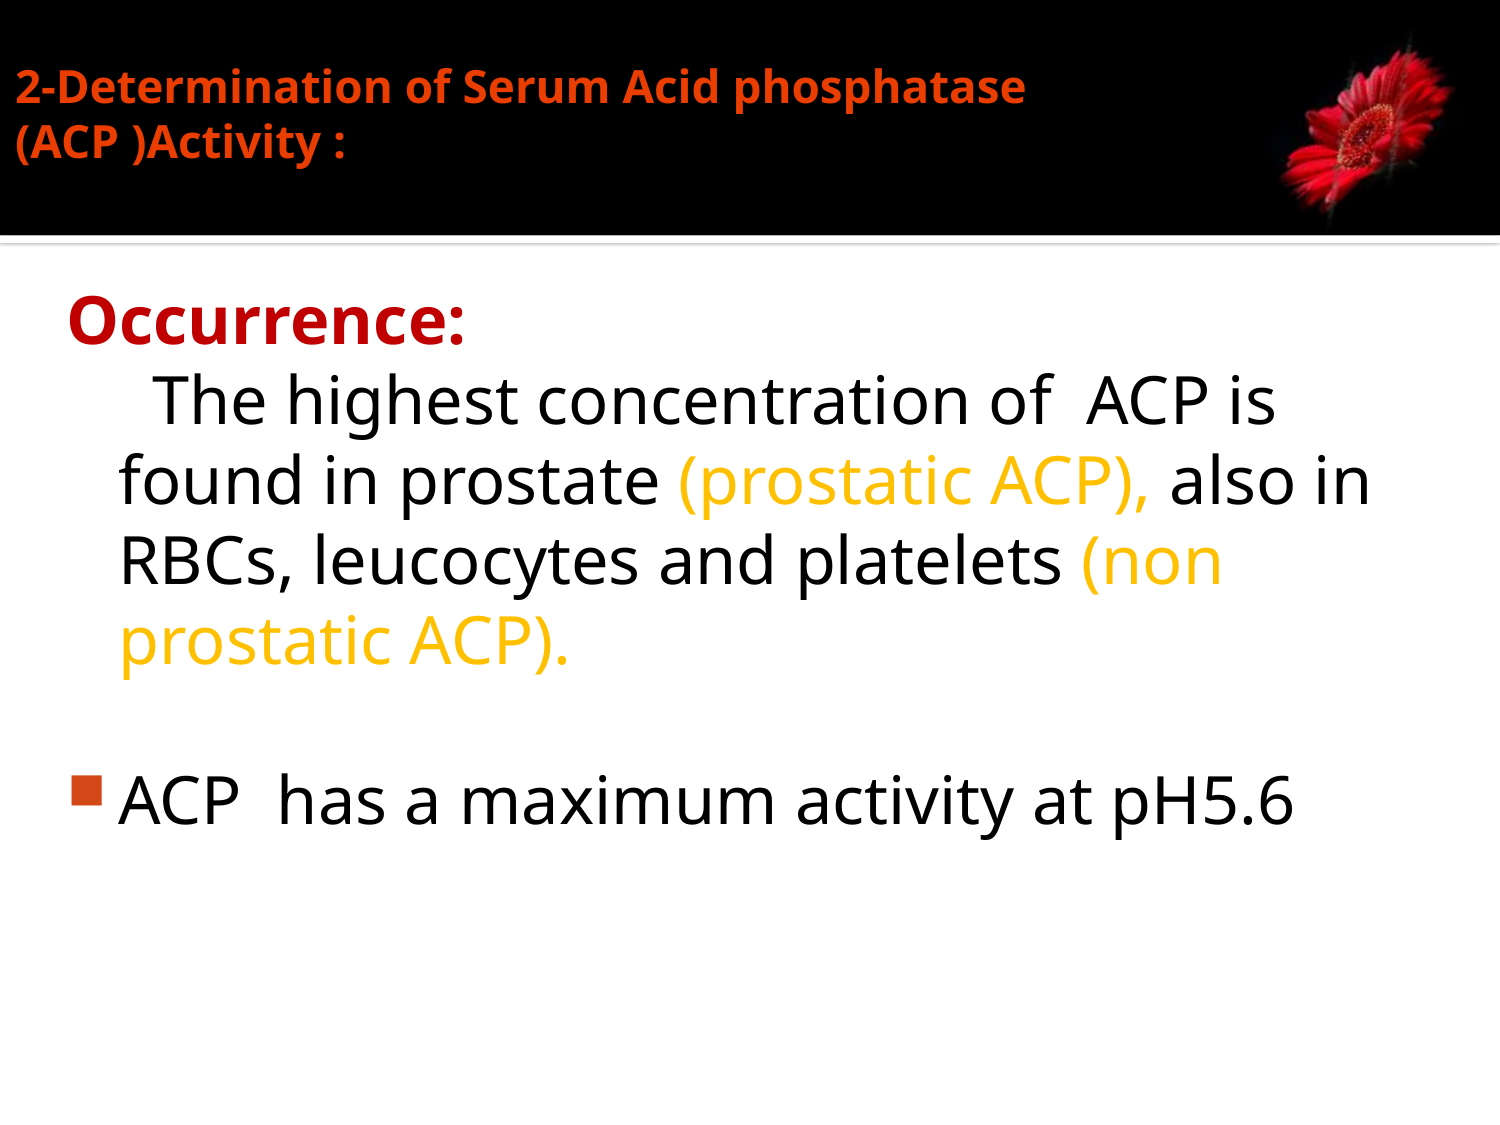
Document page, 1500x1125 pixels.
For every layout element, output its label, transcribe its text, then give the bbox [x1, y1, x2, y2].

list Occurrence: The highest concentration of ACP is found in prostate (prostatic ACP), also in RBCs, leucocytes and platelets (non prostatic ACP). ACP has a maximum activity at pH5.6 [37, 262, 1425, 1050]
picture [1249, 33, 1478, 224]
title 2-Determination of Serum Acid phosphatase (ACP )Activity : [0, 50, 1230, 238]
